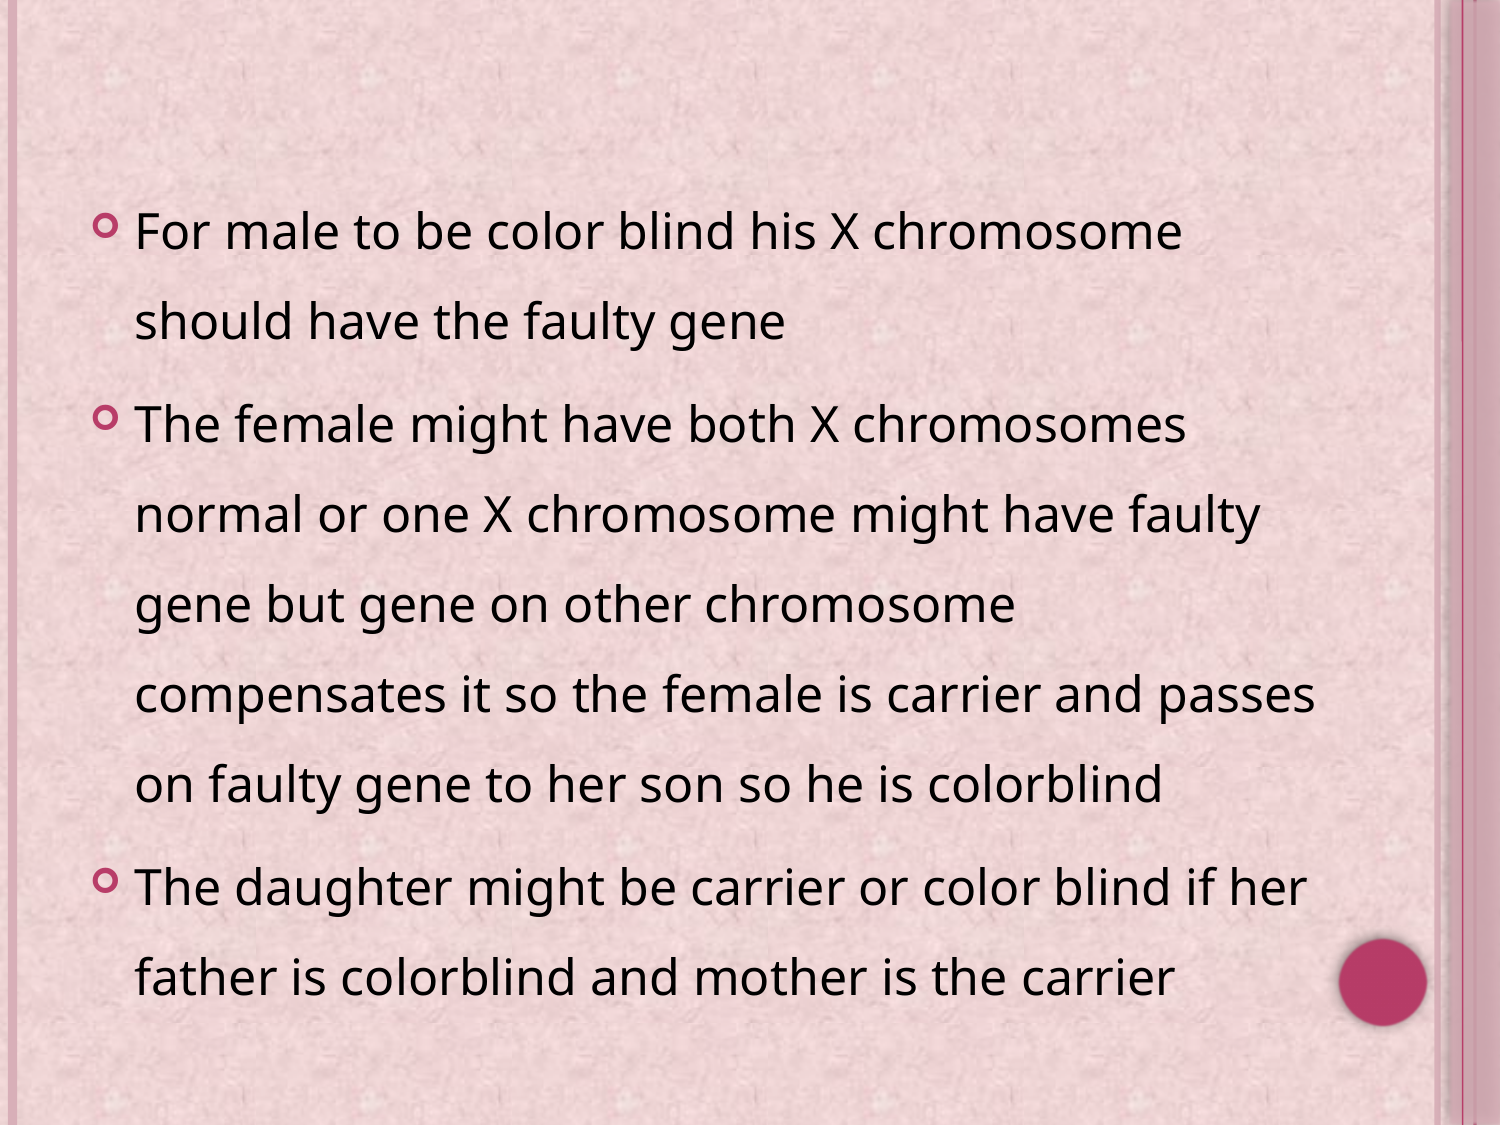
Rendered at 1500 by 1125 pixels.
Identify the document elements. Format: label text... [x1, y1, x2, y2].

list For male to be color blind his X chromosome should have the faulty gene The female might have both X chromosomes normal or one X chromosome might have faulty gene but gene on other chromosome compensates it so the female is carrier and passes on faulty gene to her son so he is colorblind The daughter might be carrier or color blind if her father is colorblind and mother is the carrier [75, 162, 1338, 1075]
